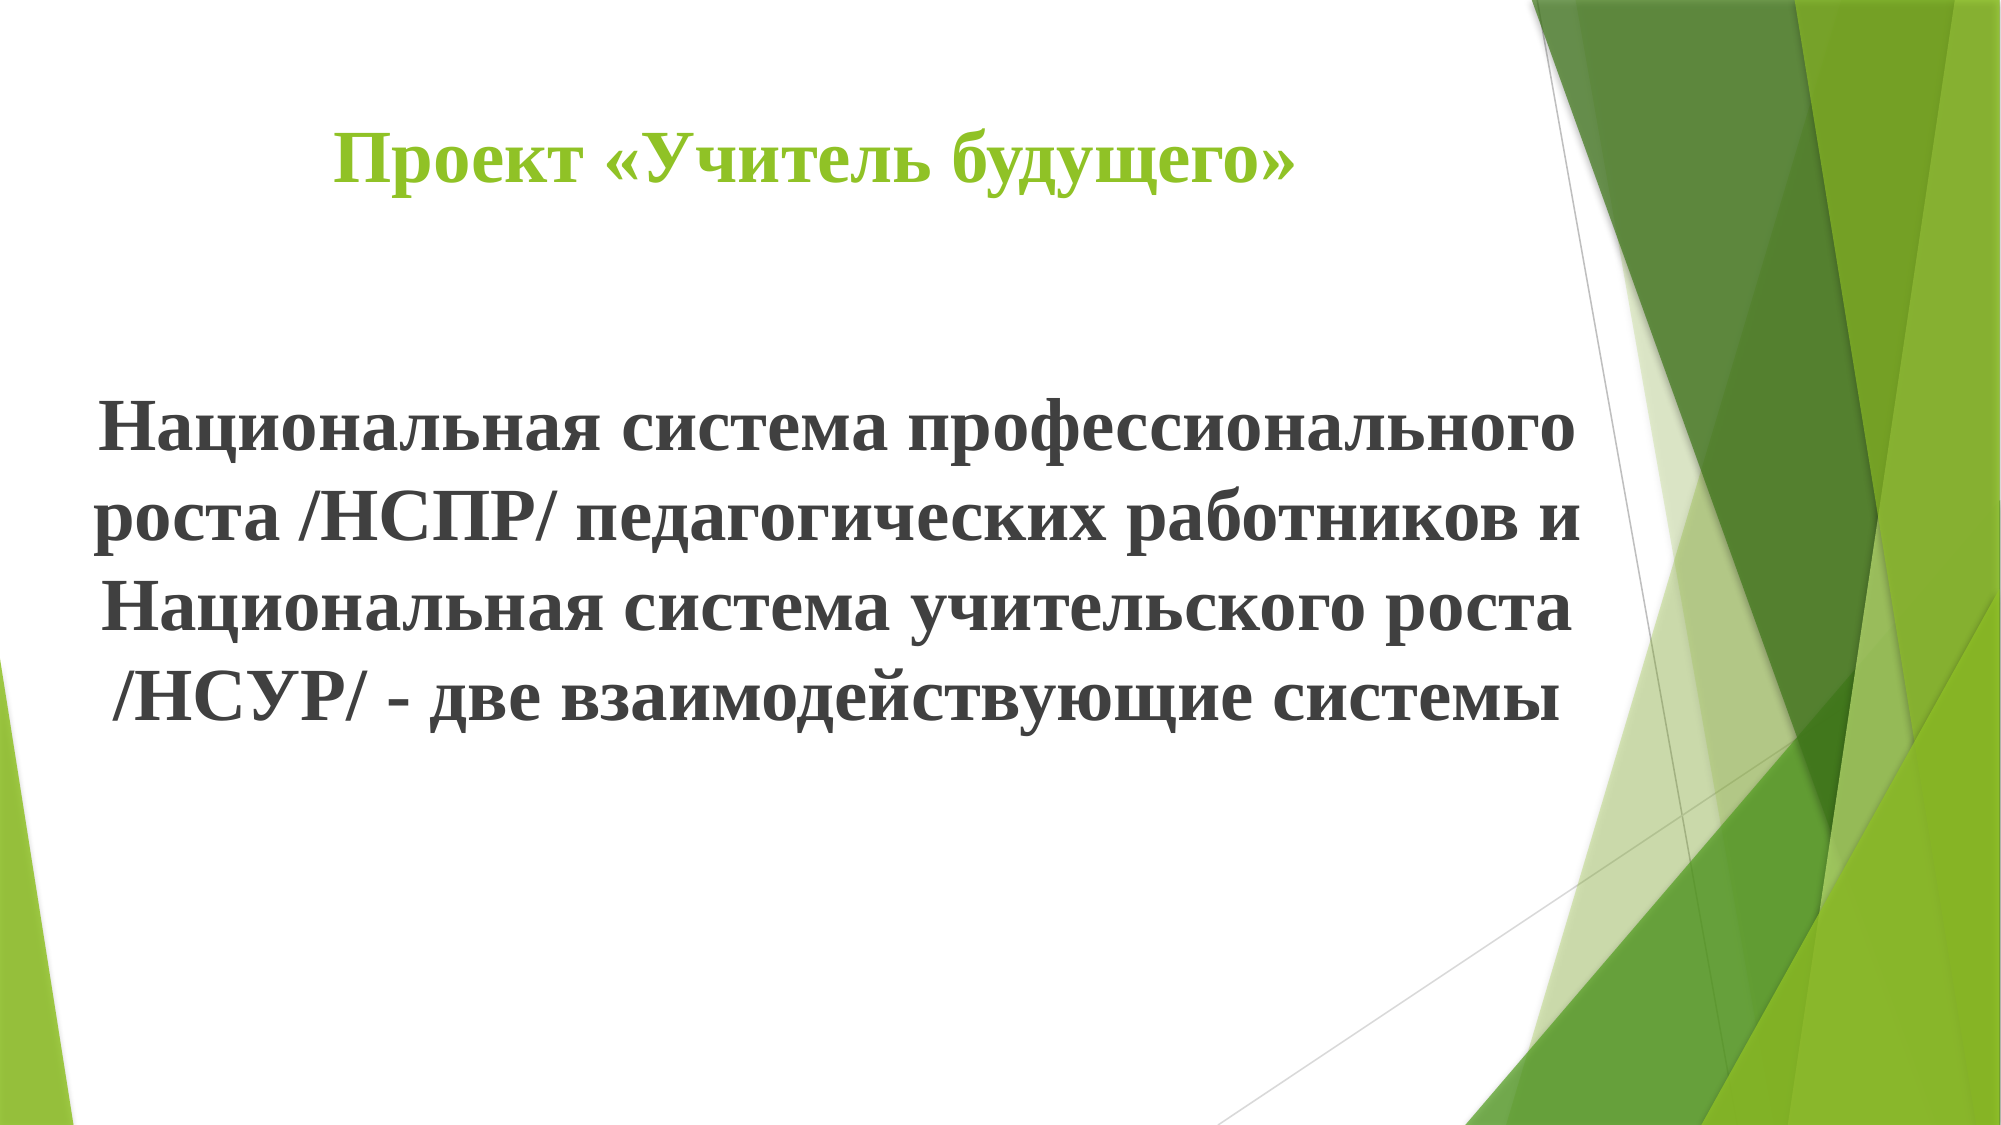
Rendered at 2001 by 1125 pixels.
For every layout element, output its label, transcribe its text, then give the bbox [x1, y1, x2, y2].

title Проект «Учитель будущего» [111, 99, 1522, 256]
list Национальная система профессионального роста /НСПР/ педагогических работников и Национальная система учительского роста /НСУР/ - две взаимодействующие системы [0, 256, 1677, 894]
